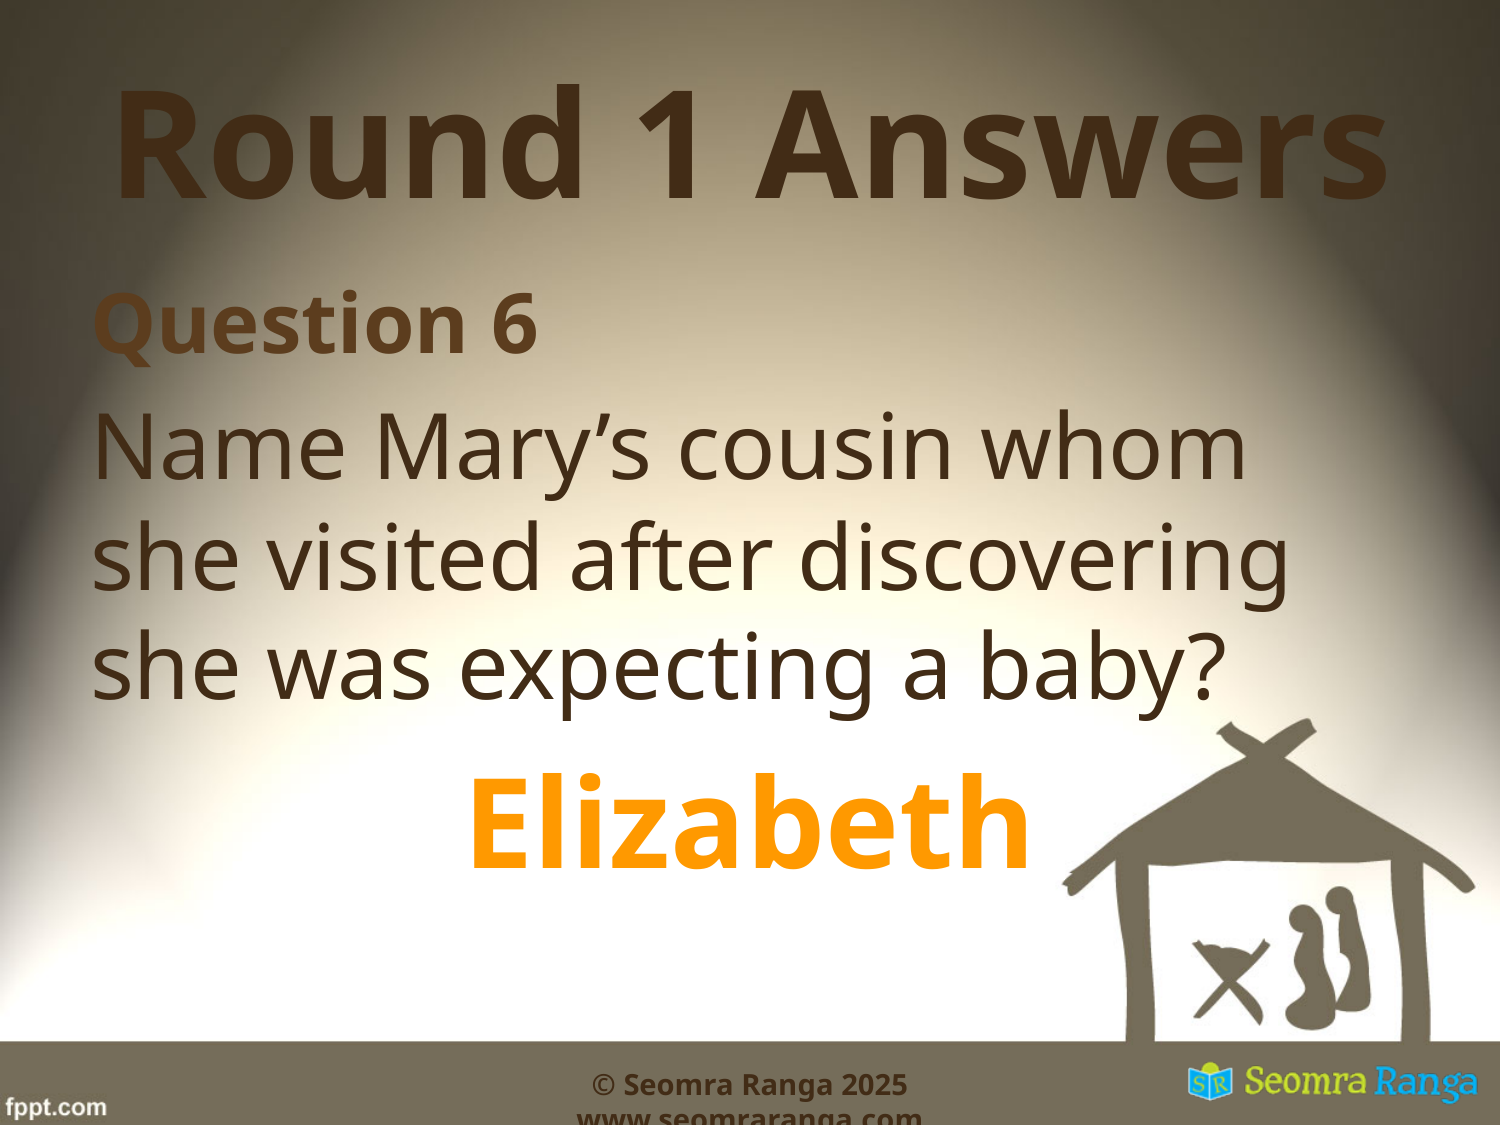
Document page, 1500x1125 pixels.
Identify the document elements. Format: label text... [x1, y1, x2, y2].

title Round 1 Answers [75, 45, 1425, 233]
picture [0, 0, 1500, 1125]
list Question 6 Name Mary’s cousin whom she visited after discovering she was expecting a baby? Elizabeth [75, 262, 1425, 1005]
text_box © Seomra Ranga 2025 www.seomraranga.com [401, 1058, 1099, 1125]
